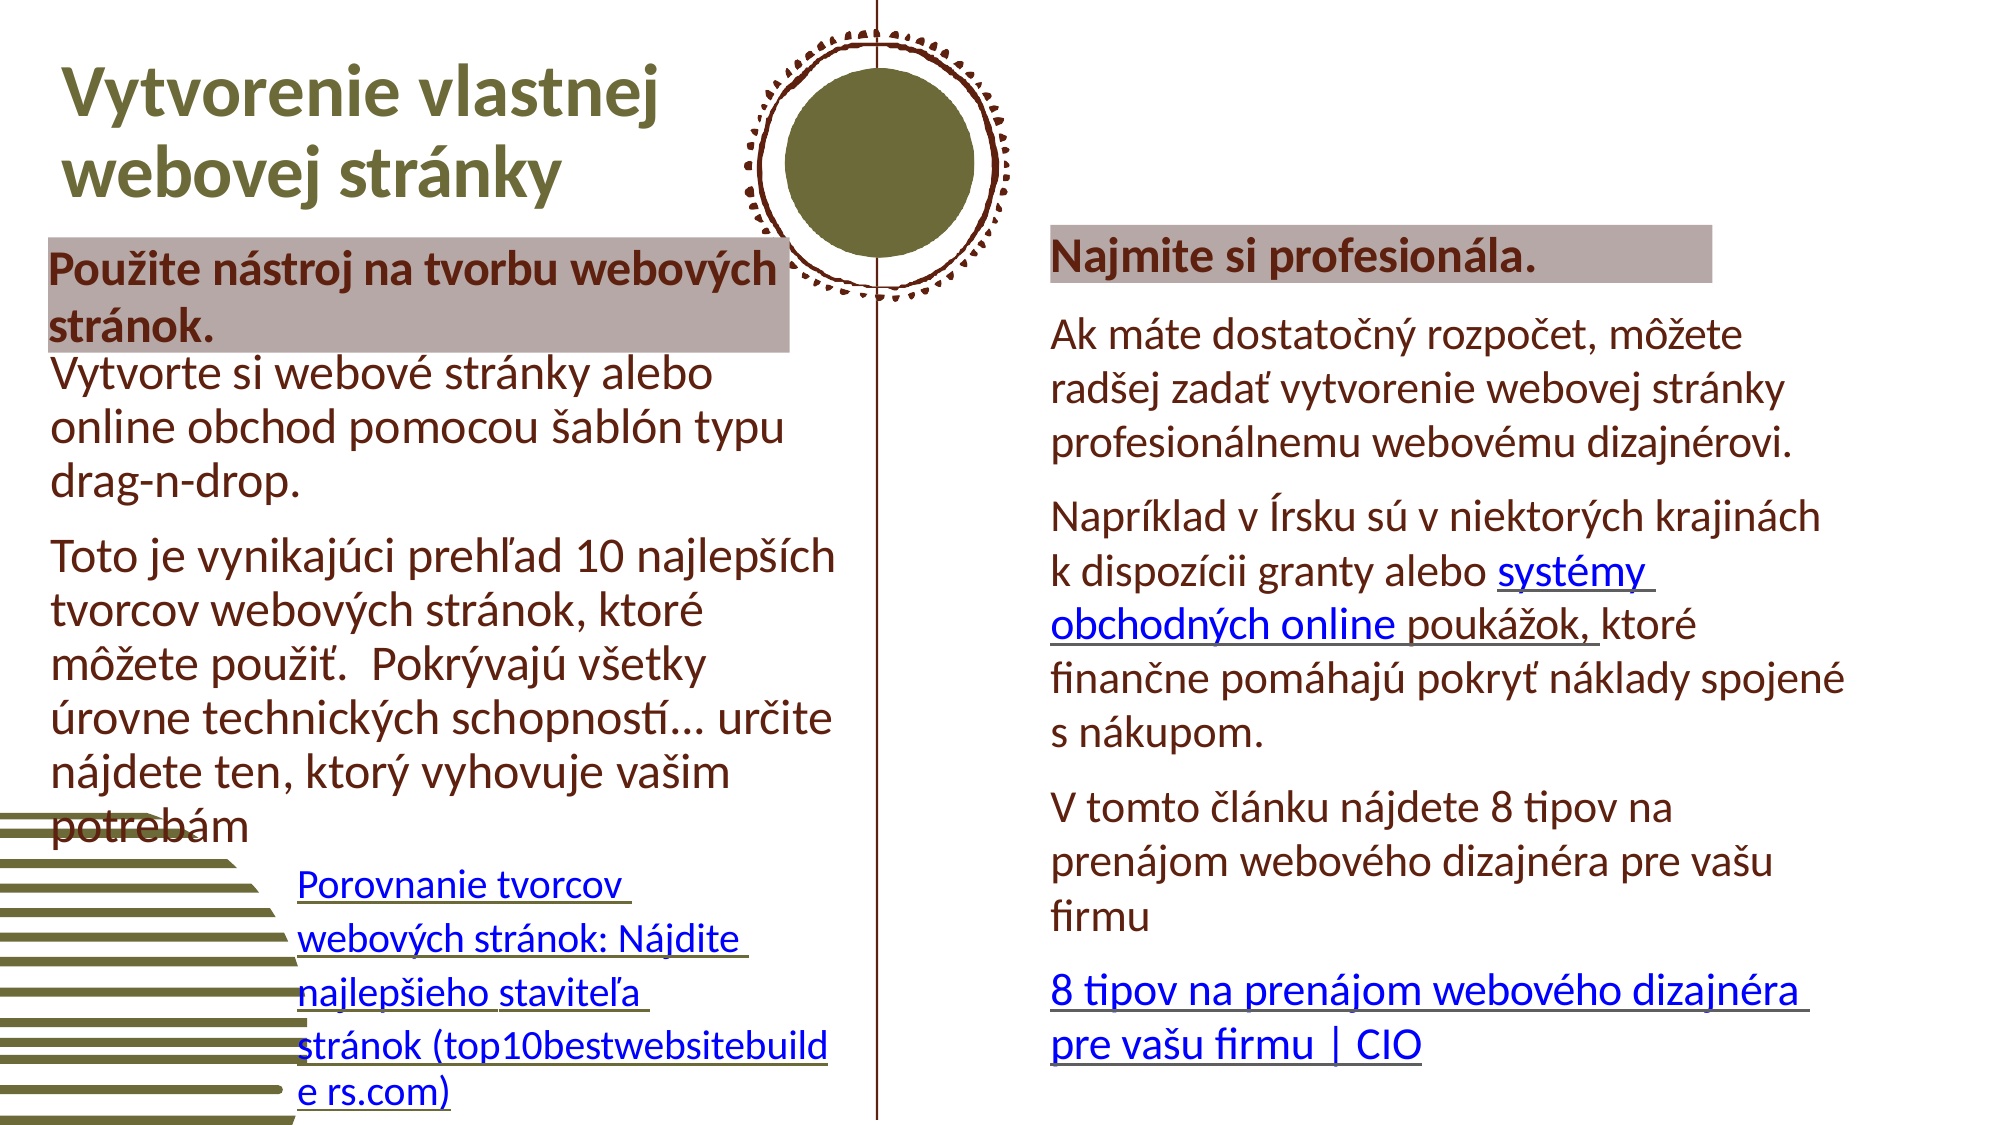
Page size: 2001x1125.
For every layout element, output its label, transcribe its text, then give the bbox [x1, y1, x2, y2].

list Vytvorte si webové stránky alebo online obchod pomocou šablón typu drag-n-drop. Toto je vynikajúci prehľad 10 najlepších tvorcov webových stránok, ktoré môžete použiť. Pokrývajú všetky úrovne technických schopností... určite nájdete ten, ktorý vyhovuje vašim potrebám Porovnanie tvorcov webových stránok: Nájdite najlepšieho staviteľa stránok (top10bestwebsitebuilde rs.com)Stavitelia z roku 2021 [48, 337, 740, 1123]
text_box [0, 828, 48, 838]
text_box [0, 883, 48, 893]
text_box [0, 1018, 48, 1028]
text_box Najmite si profesionála. [1050, 224, 1713, 283]
text_box [0, 908, 48, 918]
text_box [0, 1054, 48, 1064]
list Ak máte dostatočný rozpočet, môžete radšej zadať vytvorenie webovej stránky profesionálnemu webovému dizajnérovi. Napríklad v Írsku sú v niektorých krajinách k dispozícii granty alebo systémy obchodných online poukážok, ktoré finančne pomáhajú pokryť náklady spojené s nákupom. V tomto článku nájdete 8 tipov na prenájom webového dizajnéra pre vašu firmu 8 tipov na prenájom webového dizajnéra pre vašu firmu | CIO [1048, 295, 1859, 1069]
text_box [0, 812, 48, 820]
text_box [0, 1085, 48, 1095]
text_box Použite nástroj na tvorbu webových stránok. [48, 237, 739, 337]
text_box [0, 1037, 48, 1047]
text_box [0, 859, 48, 869]
text_box [0, 932, 48, 942]
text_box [744, 0, 1011, 1121]
text_box [0, 987, 48, 997]
text_box [0, 956, 48, 967]
title Vytvorenie vlastnej webovej stránky [59, 38, 693, 237]
text_box [0, 1115, 293, 1125]
